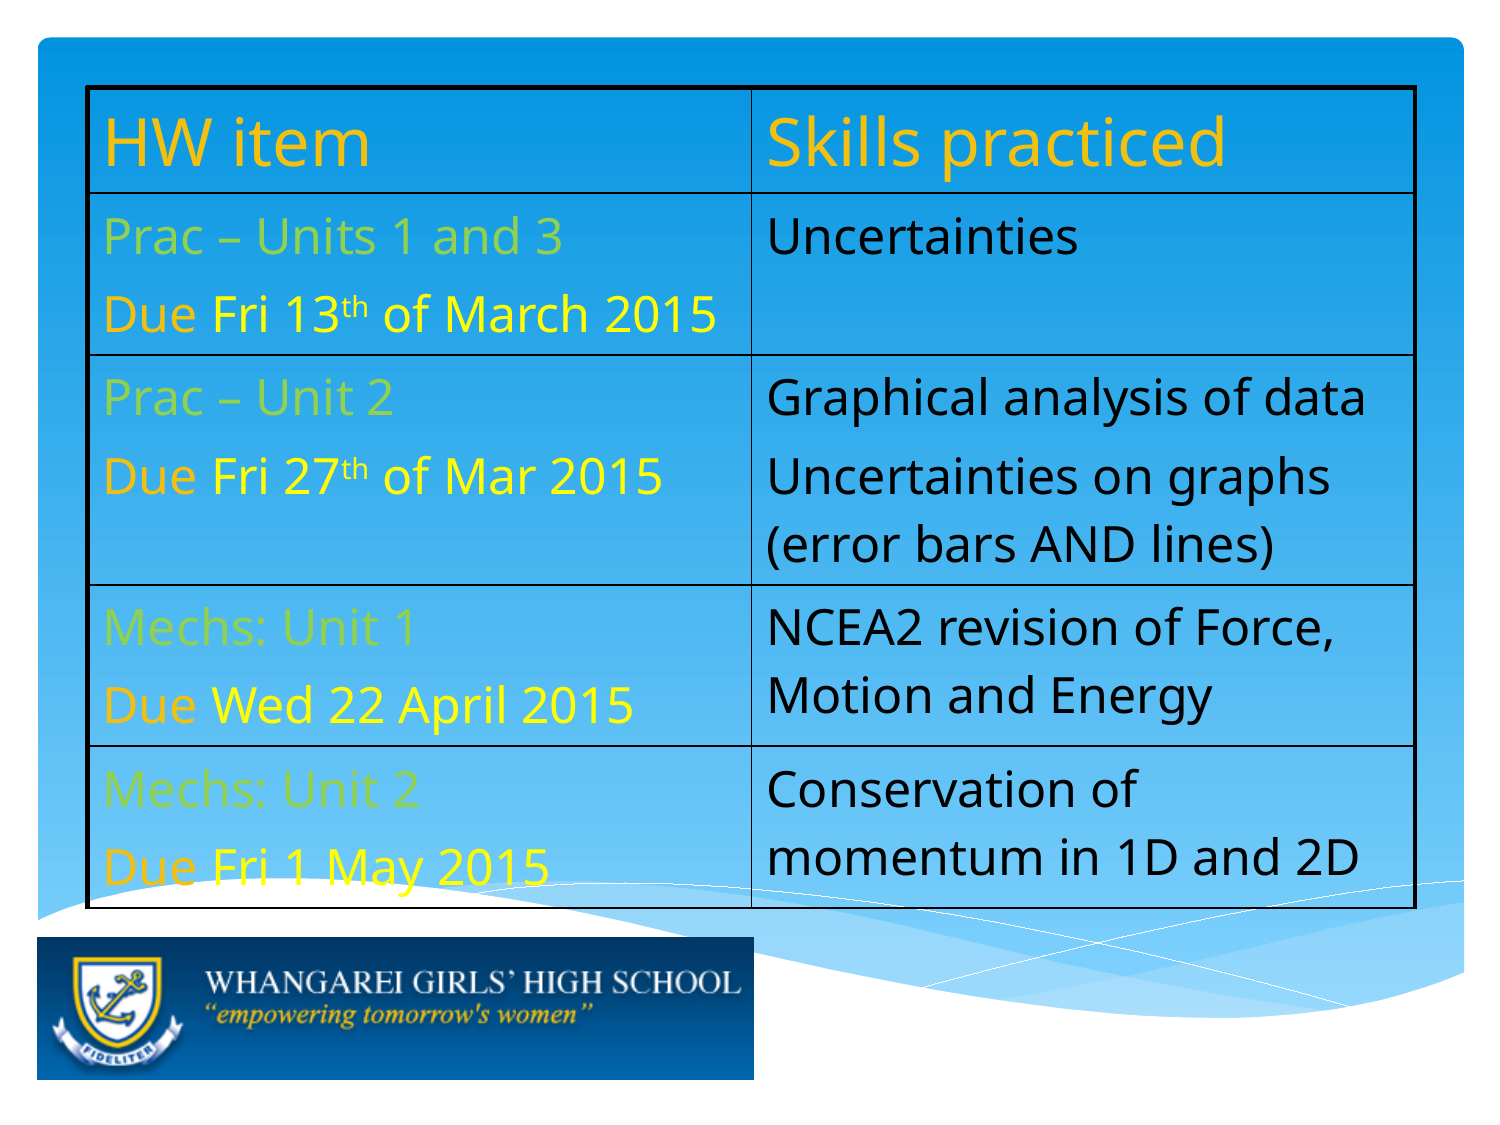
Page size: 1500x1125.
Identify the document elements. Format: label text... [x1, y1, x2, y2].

table_cell Conservation of momentum in 1D and 2D [752, 747, 1413, 907]
table_cell Prac – Unit 2 Due Fri 27th of Mar 2015 [90, 356, 751, 584]
table_cell Mechs: Unit 1 Due Wed 22 April 2015 [90, 586, 751, 745]
picture [37, 937, 754, 1080]
table_header Skills practiced [752, 90, 1413, 192]
table_cell Uncertainties [752, 194, 1413, 354]
table_cell NCEA2 revision of Force, Motion and Energy [752, 586, 1413, 745]
table_cell Graphical analysis of data Uncertainties on graphs (error bars AND lines) [752, 356, 1413, 584]
table_cell Mechs: Unit 2 Due Fri 1 May 2015 [90, 747, 751, 907]
table_header HW item [90, 90, 751, 192]
table_cell Prac – Units 1 and 3 Due Fri 13th of March 2015 [90, 194, 751, 354]
